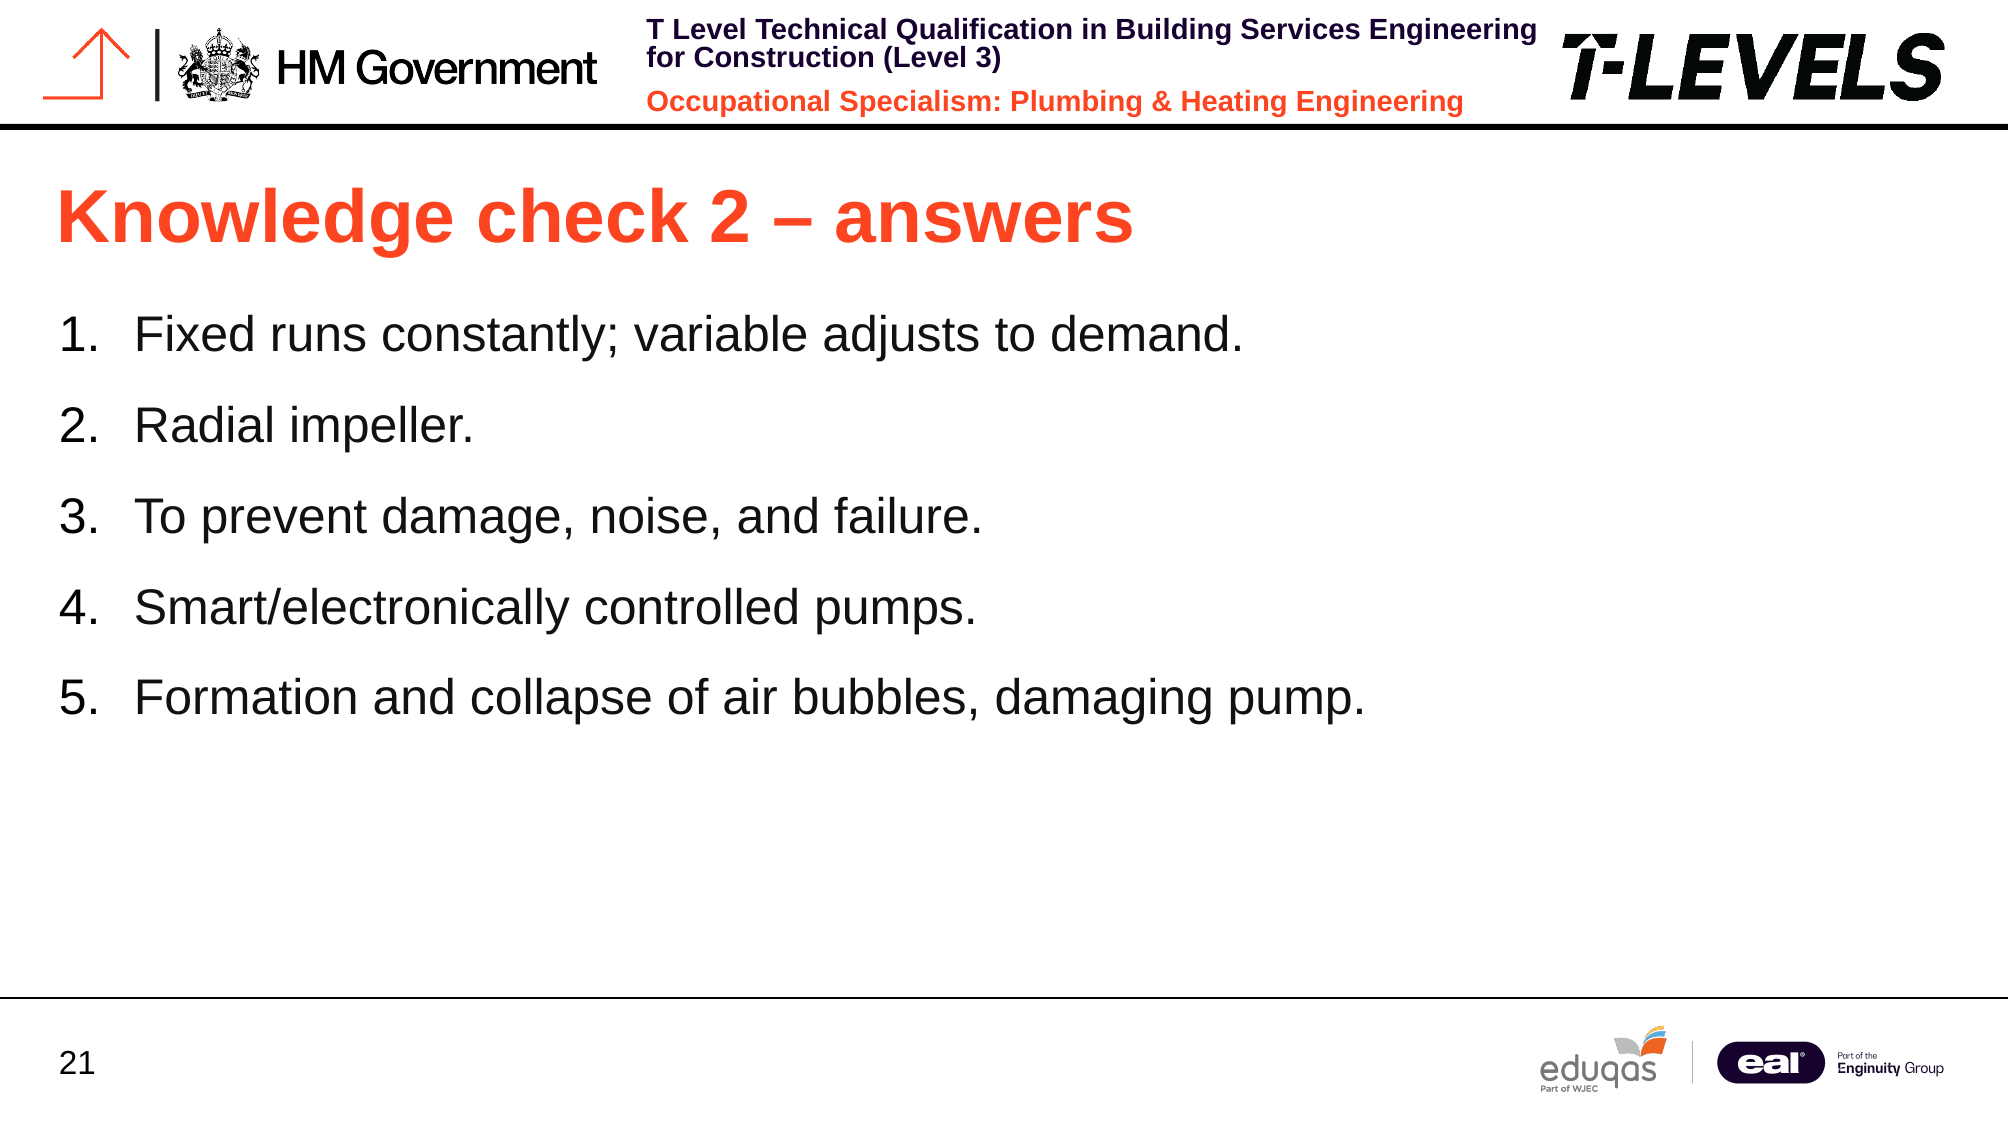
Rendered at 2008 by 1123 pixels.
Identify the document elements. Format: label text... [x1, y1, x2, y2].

picture [1535, 1021, 1949, 1097]
picture [38, 27, 136, 100]
picture [155, 28, 597, 102]
list Fixed runs constantly; variable adjusts to demand. Radial impeller. To prevent damage, noise, and failure. Smart/electronically controlled pumps. Formation and collapse of air bubbles, damaging pump. [59, 295, 1949, 931]
title Knowledge check 2 – answers [41, 111, 1949, 314]
picture [1543, 25, 1964, 108]
